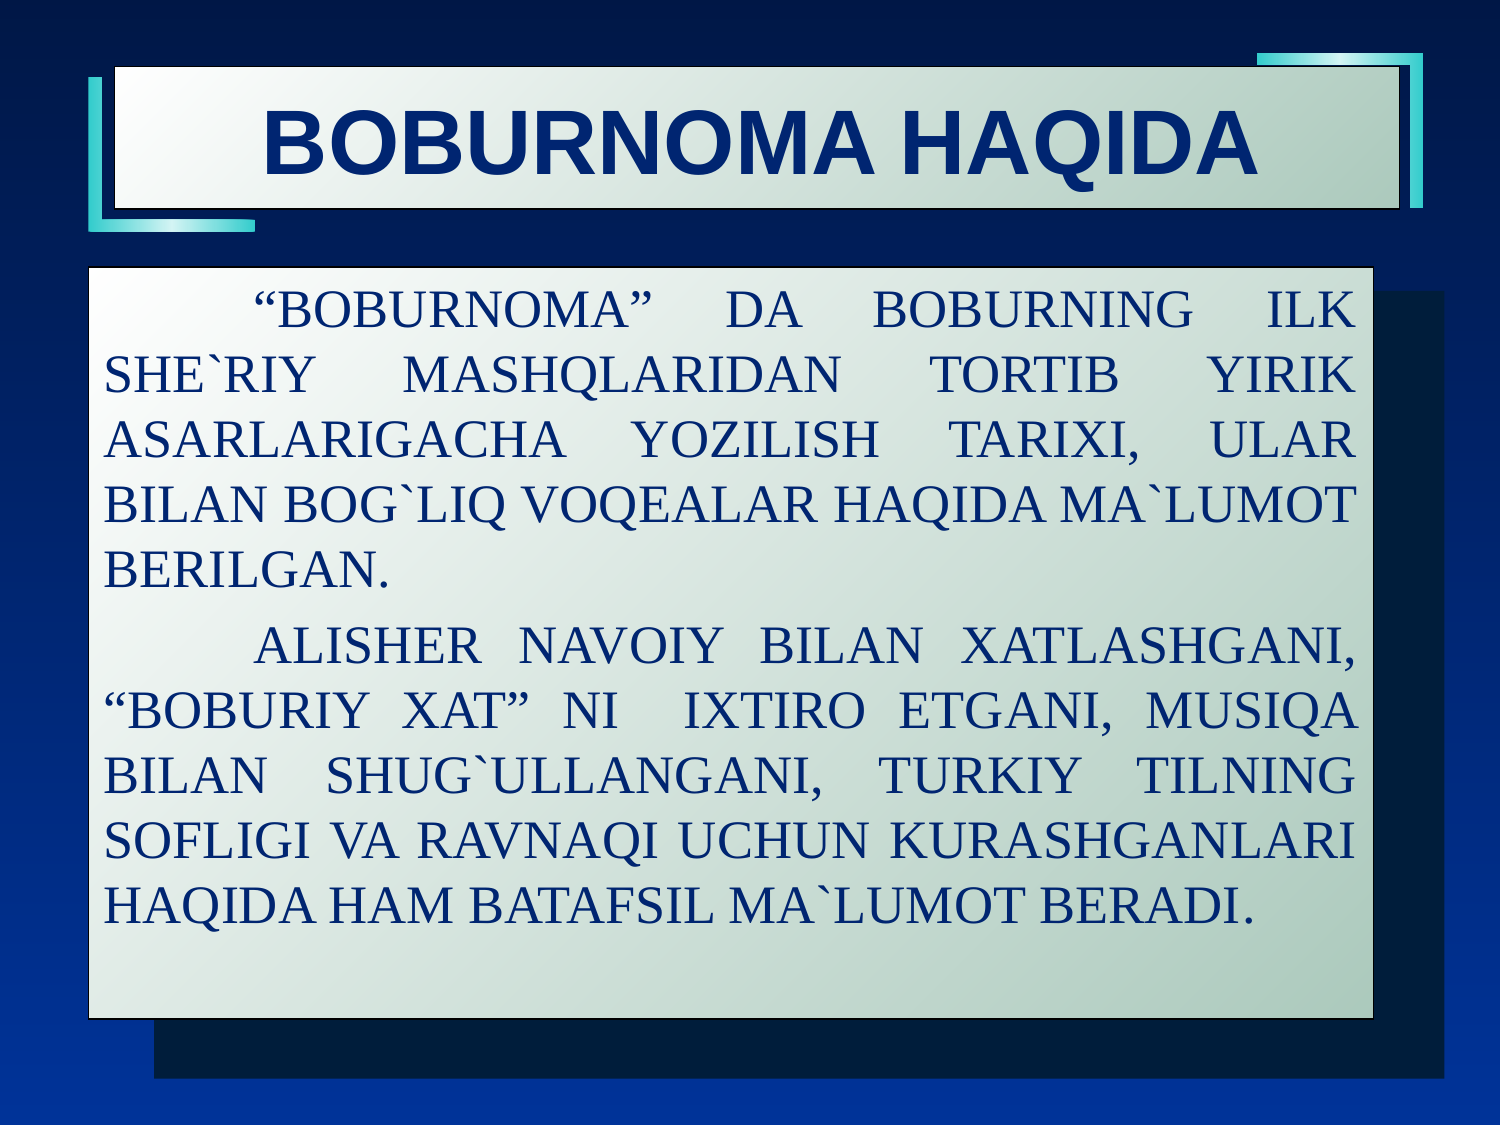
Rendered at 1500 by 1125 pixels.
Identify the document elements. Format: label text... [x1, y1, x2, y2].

subtitle “BOBURNOMA” DA BOBURNING ILK SHE`RIY MASHQLARIDAN TORTIB YIRIK ASARLARIGACHA YOZILISH TARIXI, ULAR BILAN BOG`LIQ VOQEALAR HAQIDA MA`LUMOT BERILGAN. ALISHER NAVOIY BILAN XATLASHGANI, “BOBURIY XAT” NI IXTIRO ETGANI, MUSIQA BILAN SHUG`ULLANGANI, TURKIY TILNING SOFLIGI VA RAVNAQI UCHUN KURASHGANLARI HAQIDA HAM BATAFSIL MA`LUMOT BERADI. [88, 266, 1374, 1000]
text_box [154, 290, 1445, 1079]
text_box [88, 1000, 1374, 1020]
text_box [88, 76, 256, 232]
text_box BOBURNOMA HAQIDA [124, 66, 1400, 209]
text_box [1256, 53, 1424, 209]
text_box [114, 66, 124, 209]
